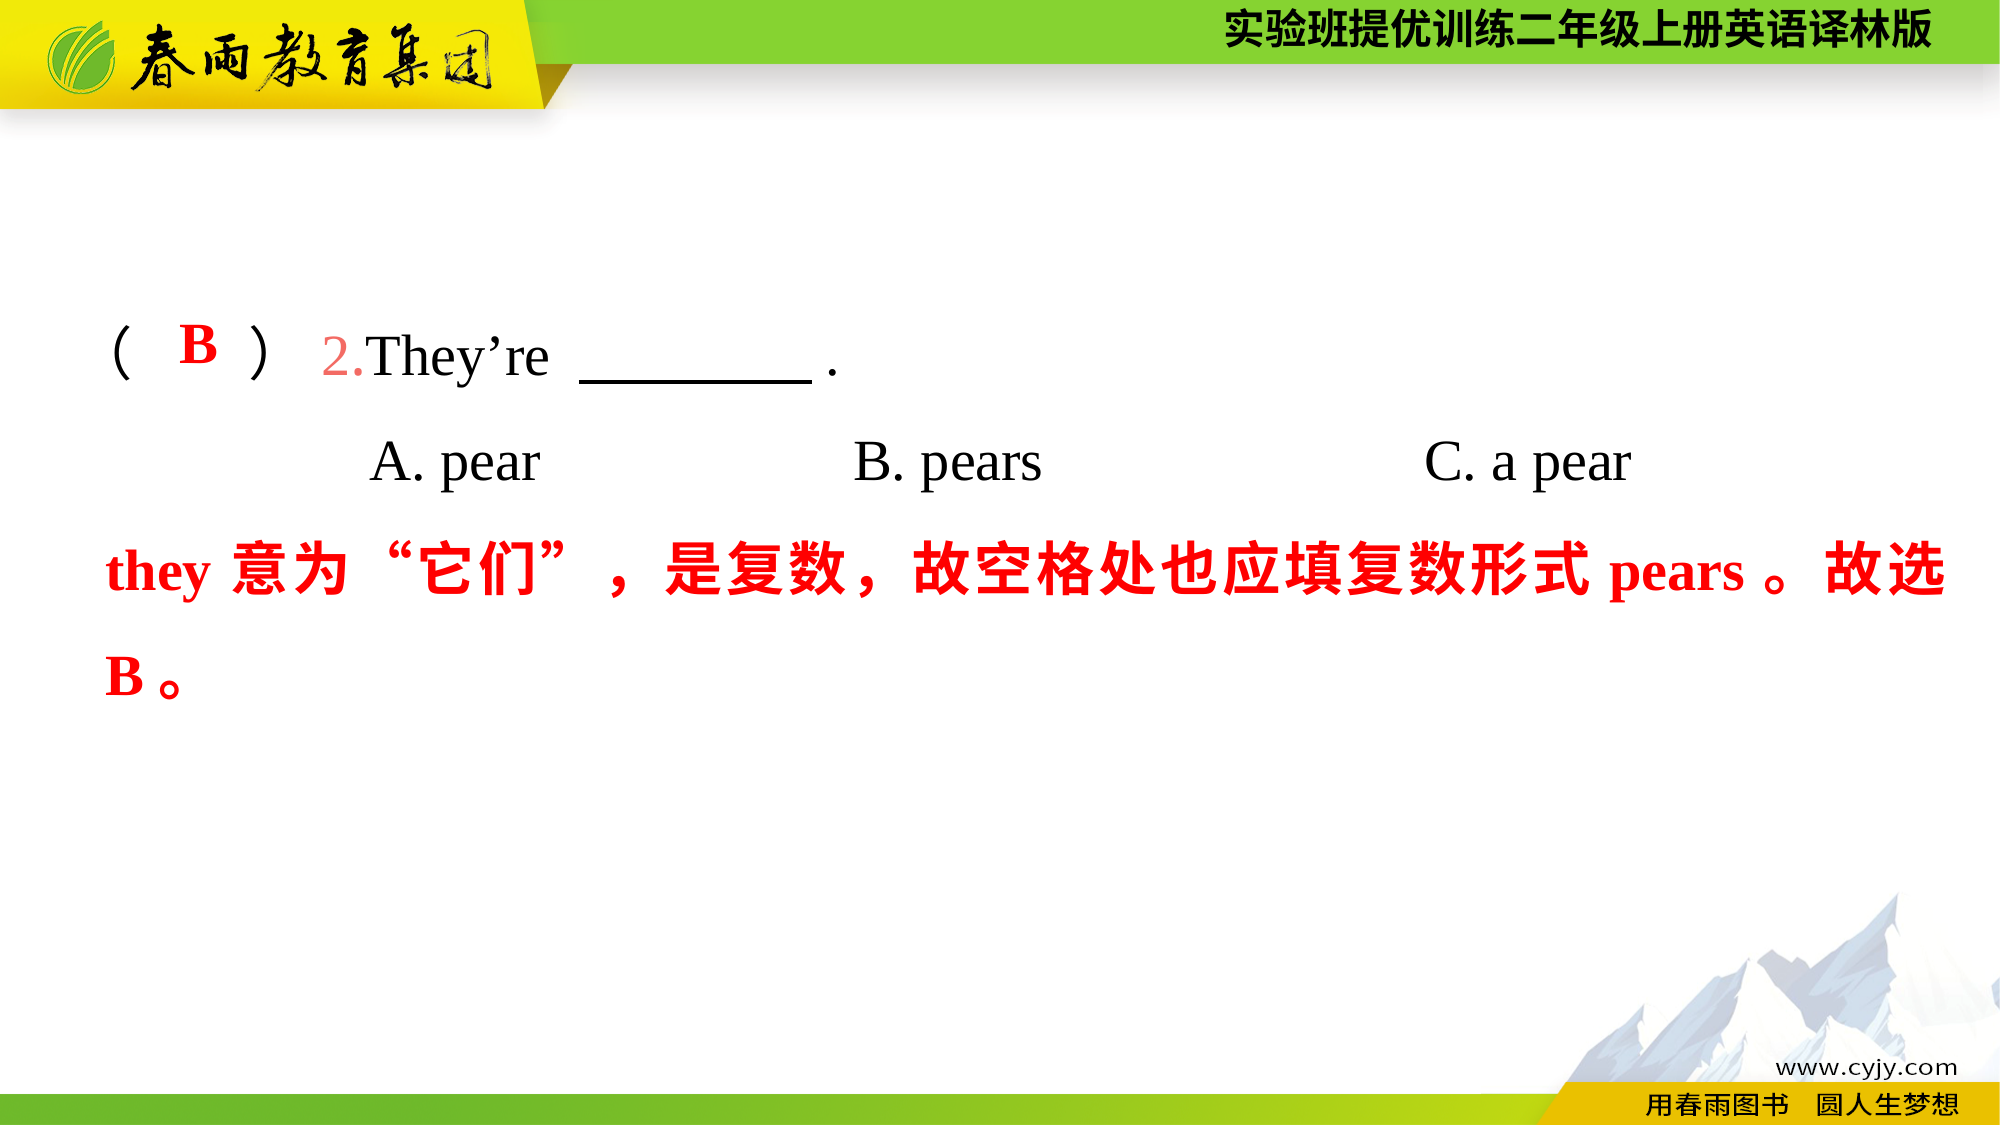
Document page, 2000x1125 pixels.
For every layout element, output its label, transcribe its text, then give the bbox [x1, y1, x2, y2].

text_box B [164, 298, 248, 383]
picture [0, 0, 2000, 1125]
list （ ）2.They’re . A. pear B. pears C. a pear [59, 274, 1944, 502]
text_box they意为“它们”，是复数，故空格处也应填复数形式pears。故选B。 [90, 490, 1975, 715]
